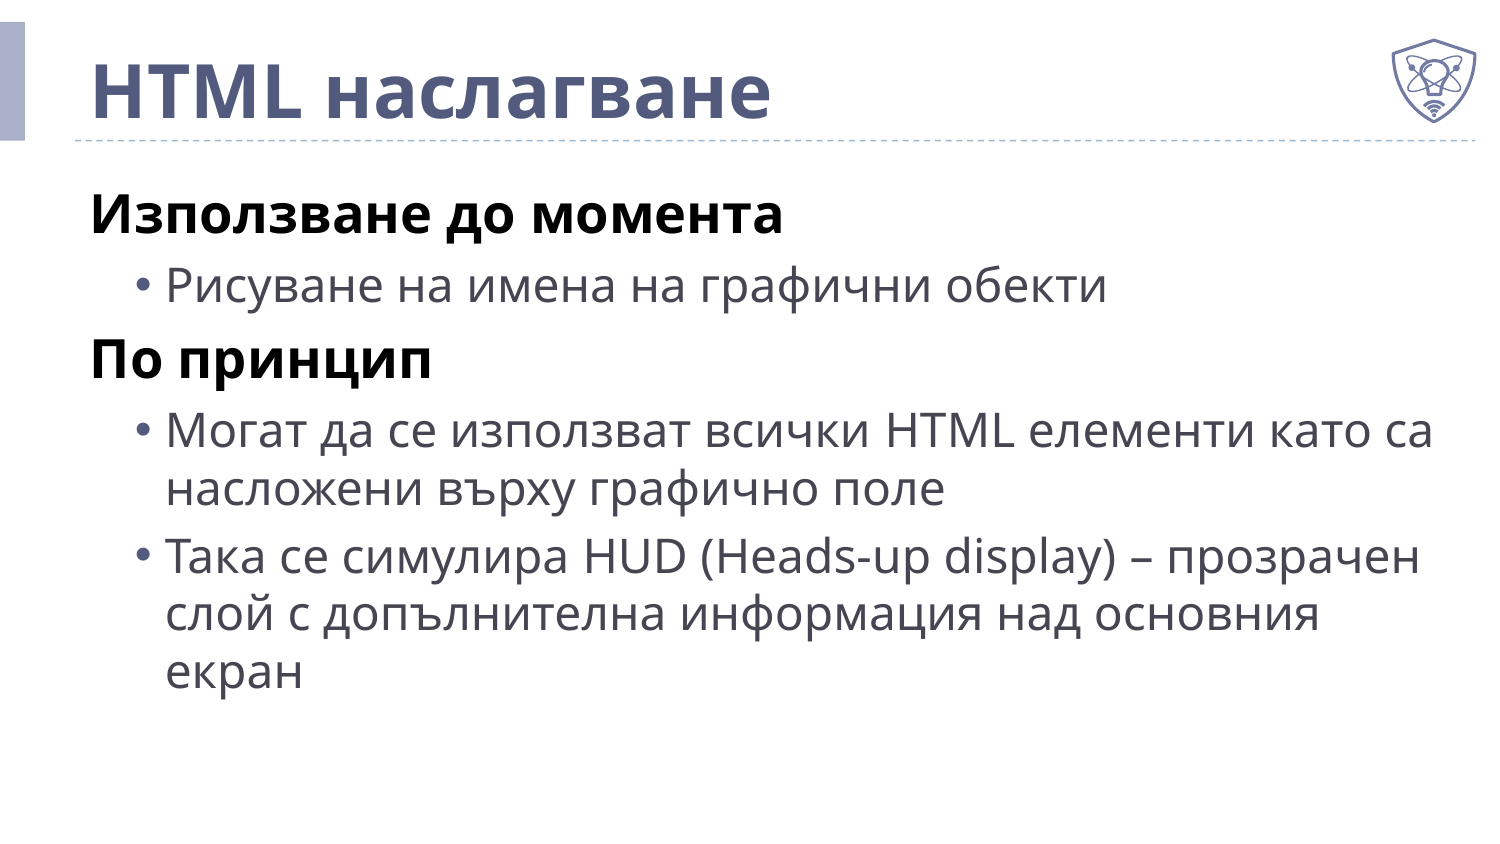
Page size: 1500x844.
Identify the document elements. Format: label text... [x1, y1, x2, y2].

title HTML наслагване [75, 18, 1475, 141]
list Използване до момента Рисуване на имена на графични обекти По принцип Могат да се използват всички HTML елементи като са насложени върху графично поле Така се симулира HUD (Heads-up display) – прозрачен слой с допълнителна информация над основния екран [75, 171, 1475, 835]
